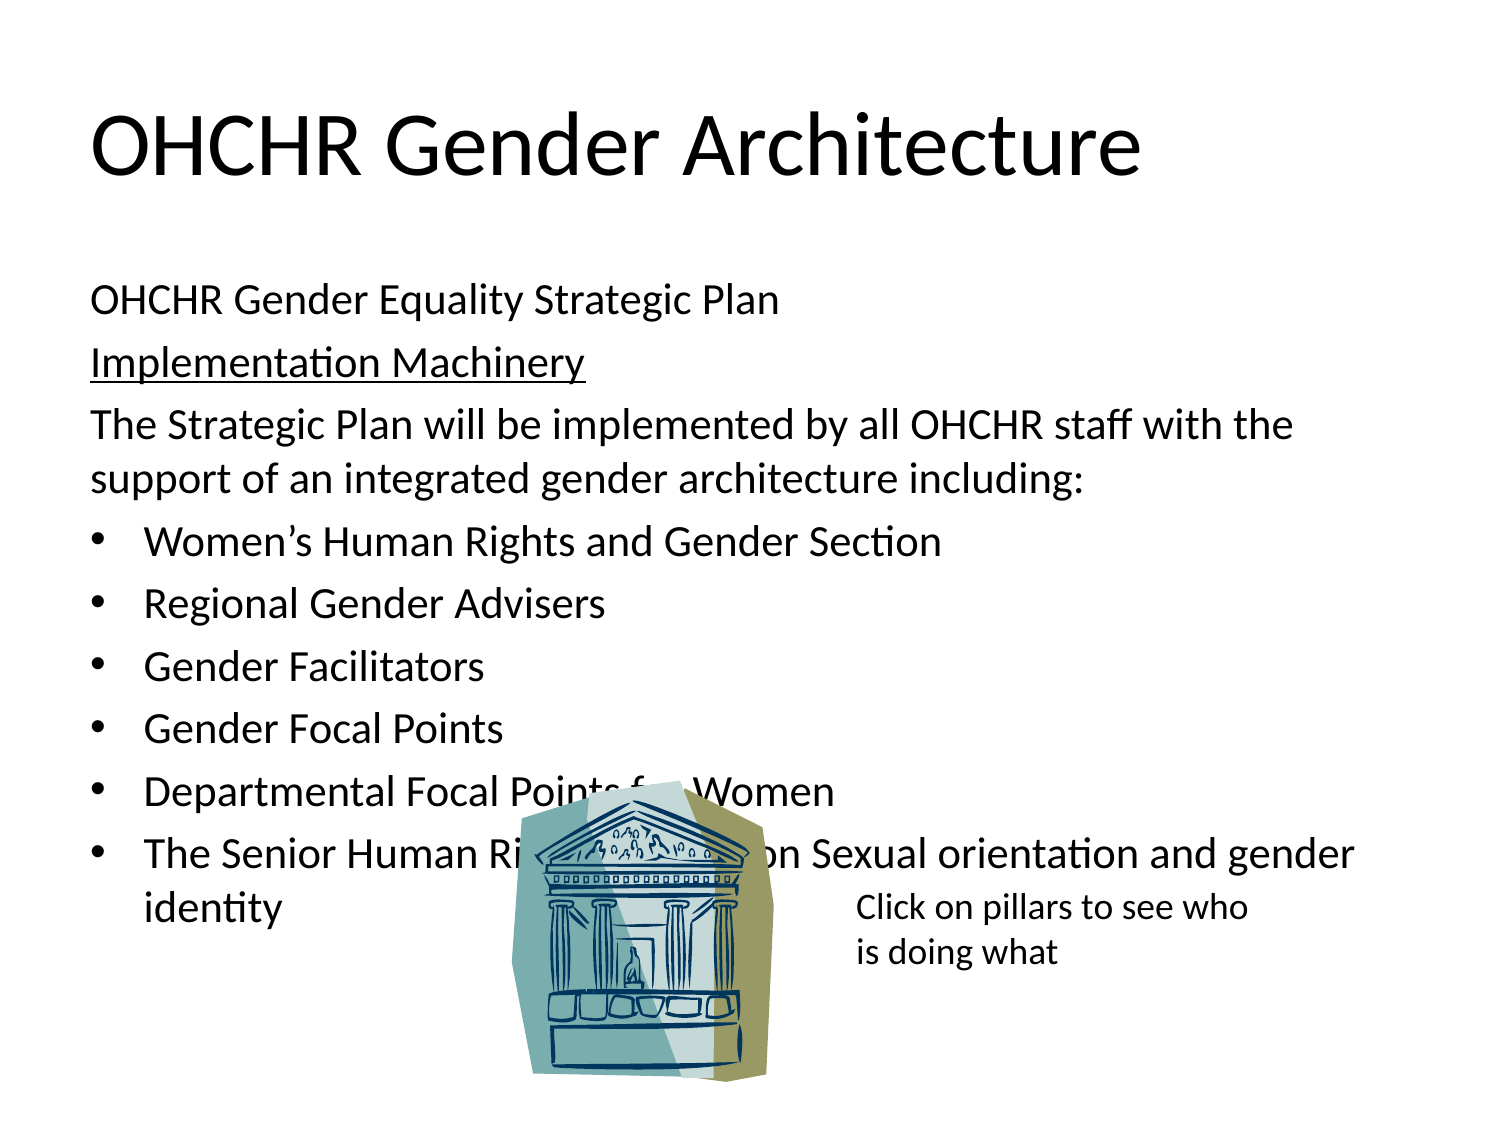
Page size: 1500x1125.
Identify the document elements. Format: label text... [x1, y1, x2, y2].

title OHCHR Gender Architecture [75, 45, 1425, 233]
picture [511, 780, 774, 1083]
list OHCHR Gender Equality Strategic Plan Implementation Machinery The Strategic Plan will be implemented by all OHCHR staff with the support of an integrated gender architecture including: Women’s Human Rights and Gender Section Regional Gender Advisers Gender Facilitators Gender Focal Points Departmental Focal Points for Women The Senior Human Rights Adviser on Sexual orientation and gender identity [75, 262, 1425, 1005]
text_box Click on pillars to see who is doing what [841, 874, 1278, 980]
